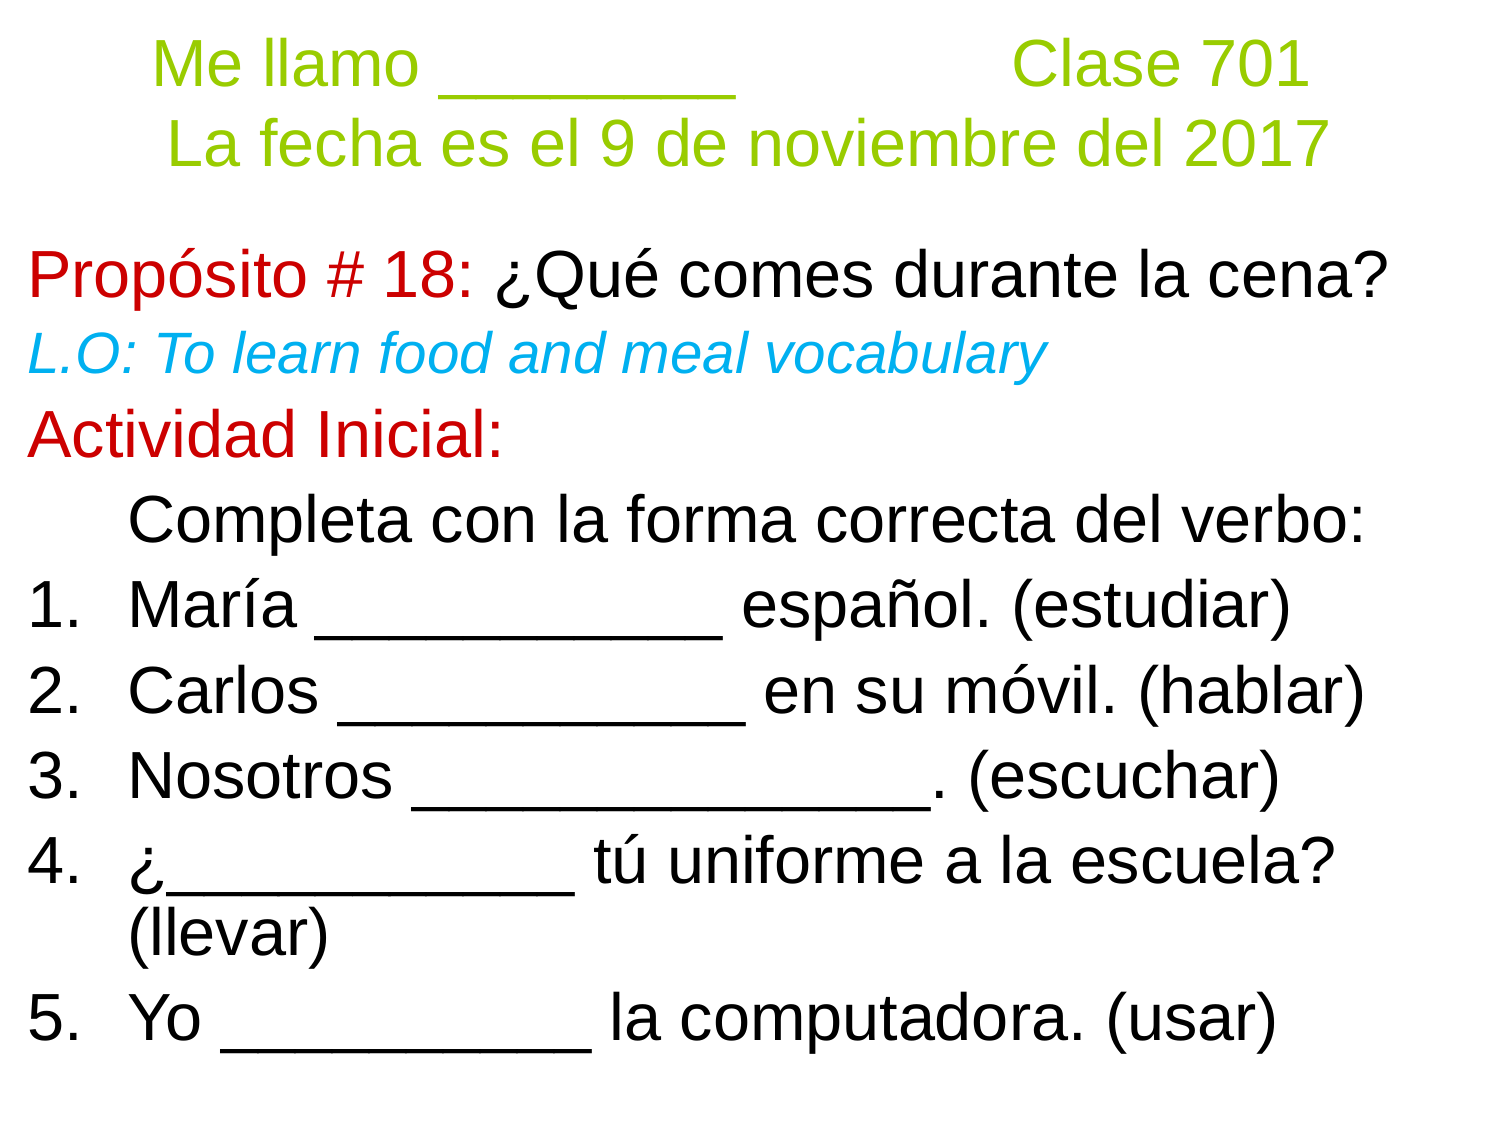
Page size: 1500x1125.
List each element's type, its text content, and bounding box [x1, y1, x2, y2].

text_box Propósito # 18: ¿Qué comes durante la cena? L.O: To learn food and meal vocabulary Actividad Inicial: Completa con la forma correcta del verbo: María ___________ español. (estudiar) Carlos ___________ en su móvil. (hablar) Nosotros ______________. (escuchar) ¿___________ tú uniforme a la escuela? (llevar) Yo __________ la computadora. (usar) [12, 232, 1500, 1063]
text_box Me llamo ________ Clase 701 La fecha es el 9 de noviembre del 2017 [0, 12, 1500, 200]
